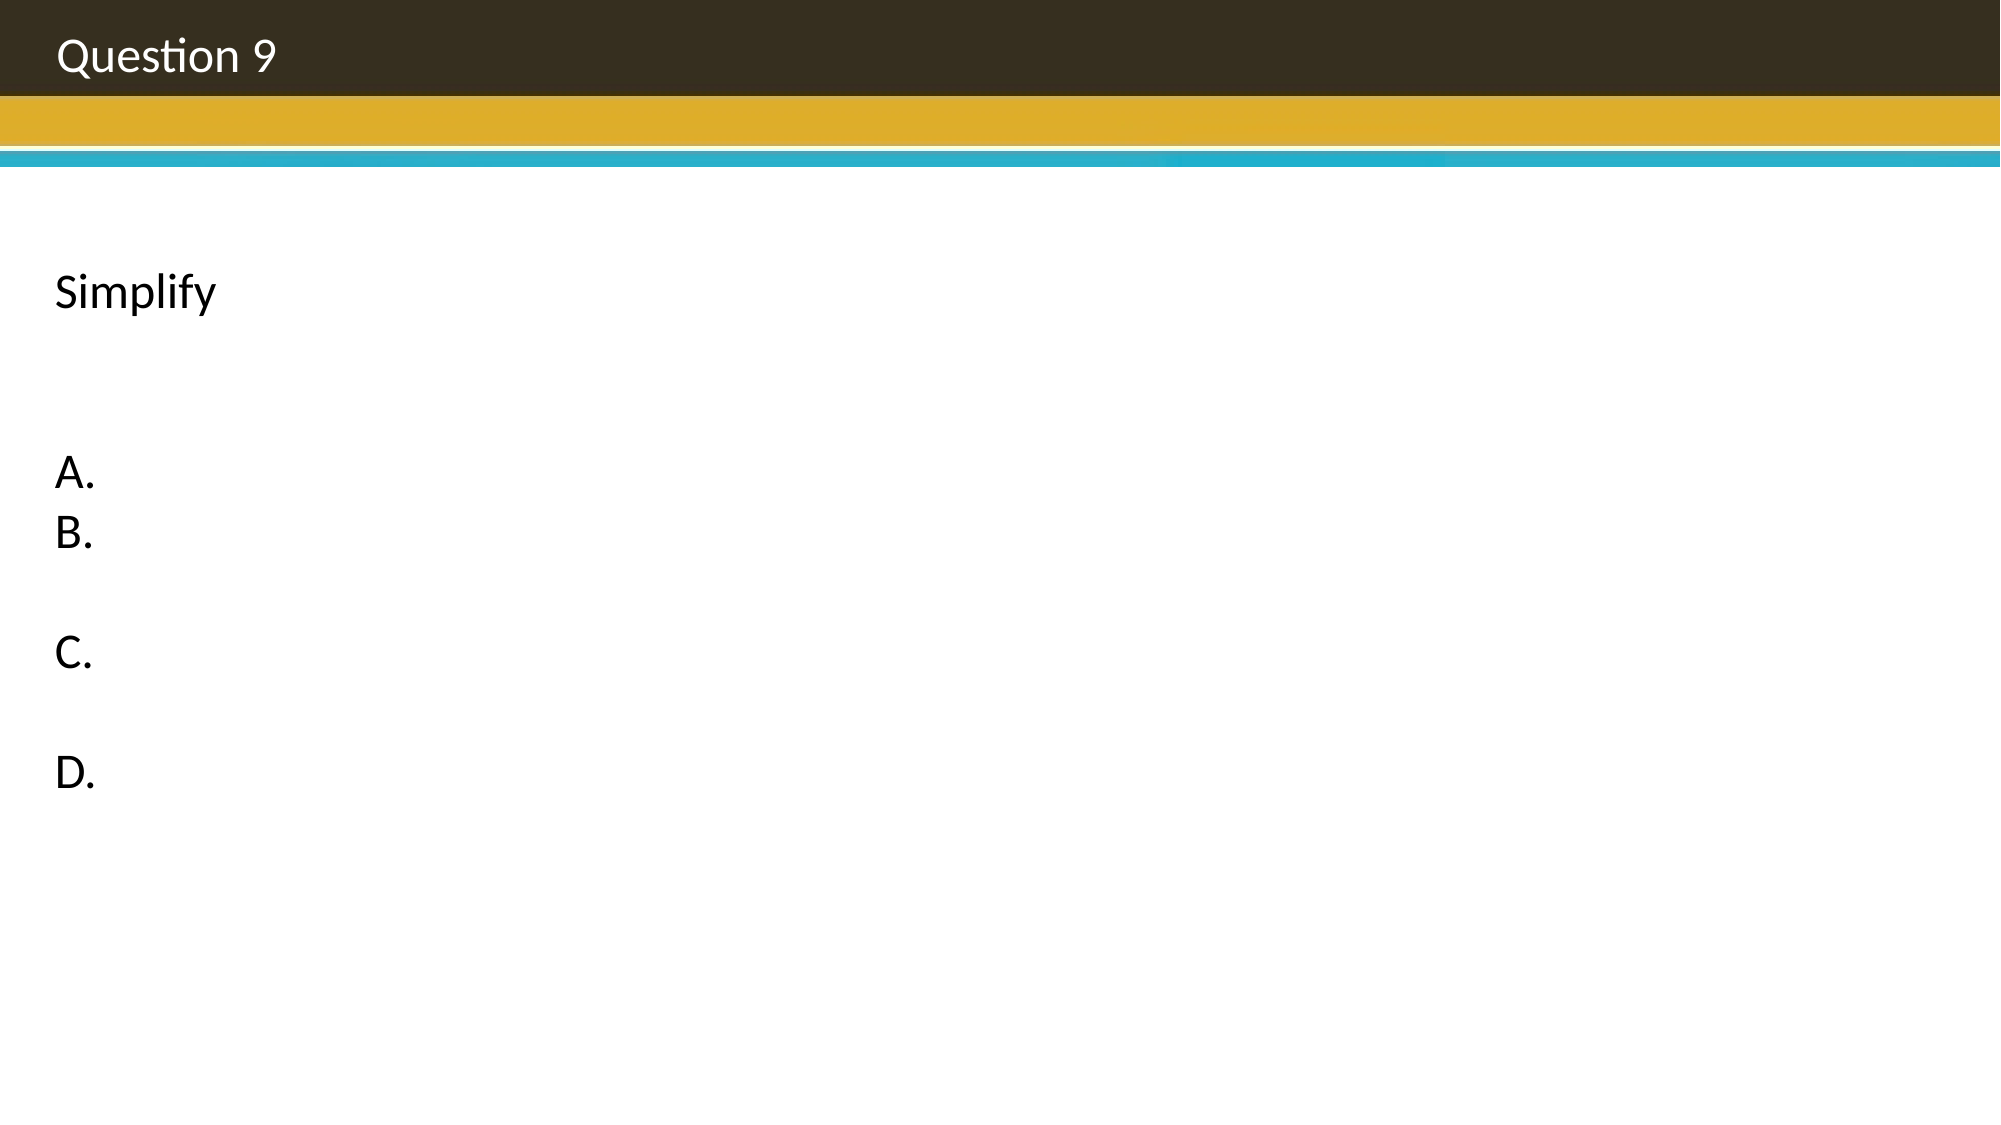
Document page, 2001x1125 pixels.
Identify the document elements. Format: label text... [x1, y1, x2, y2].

picture [0, 0, 2000, 167]
text_box Question 9 [41, 14, 293, 90]
